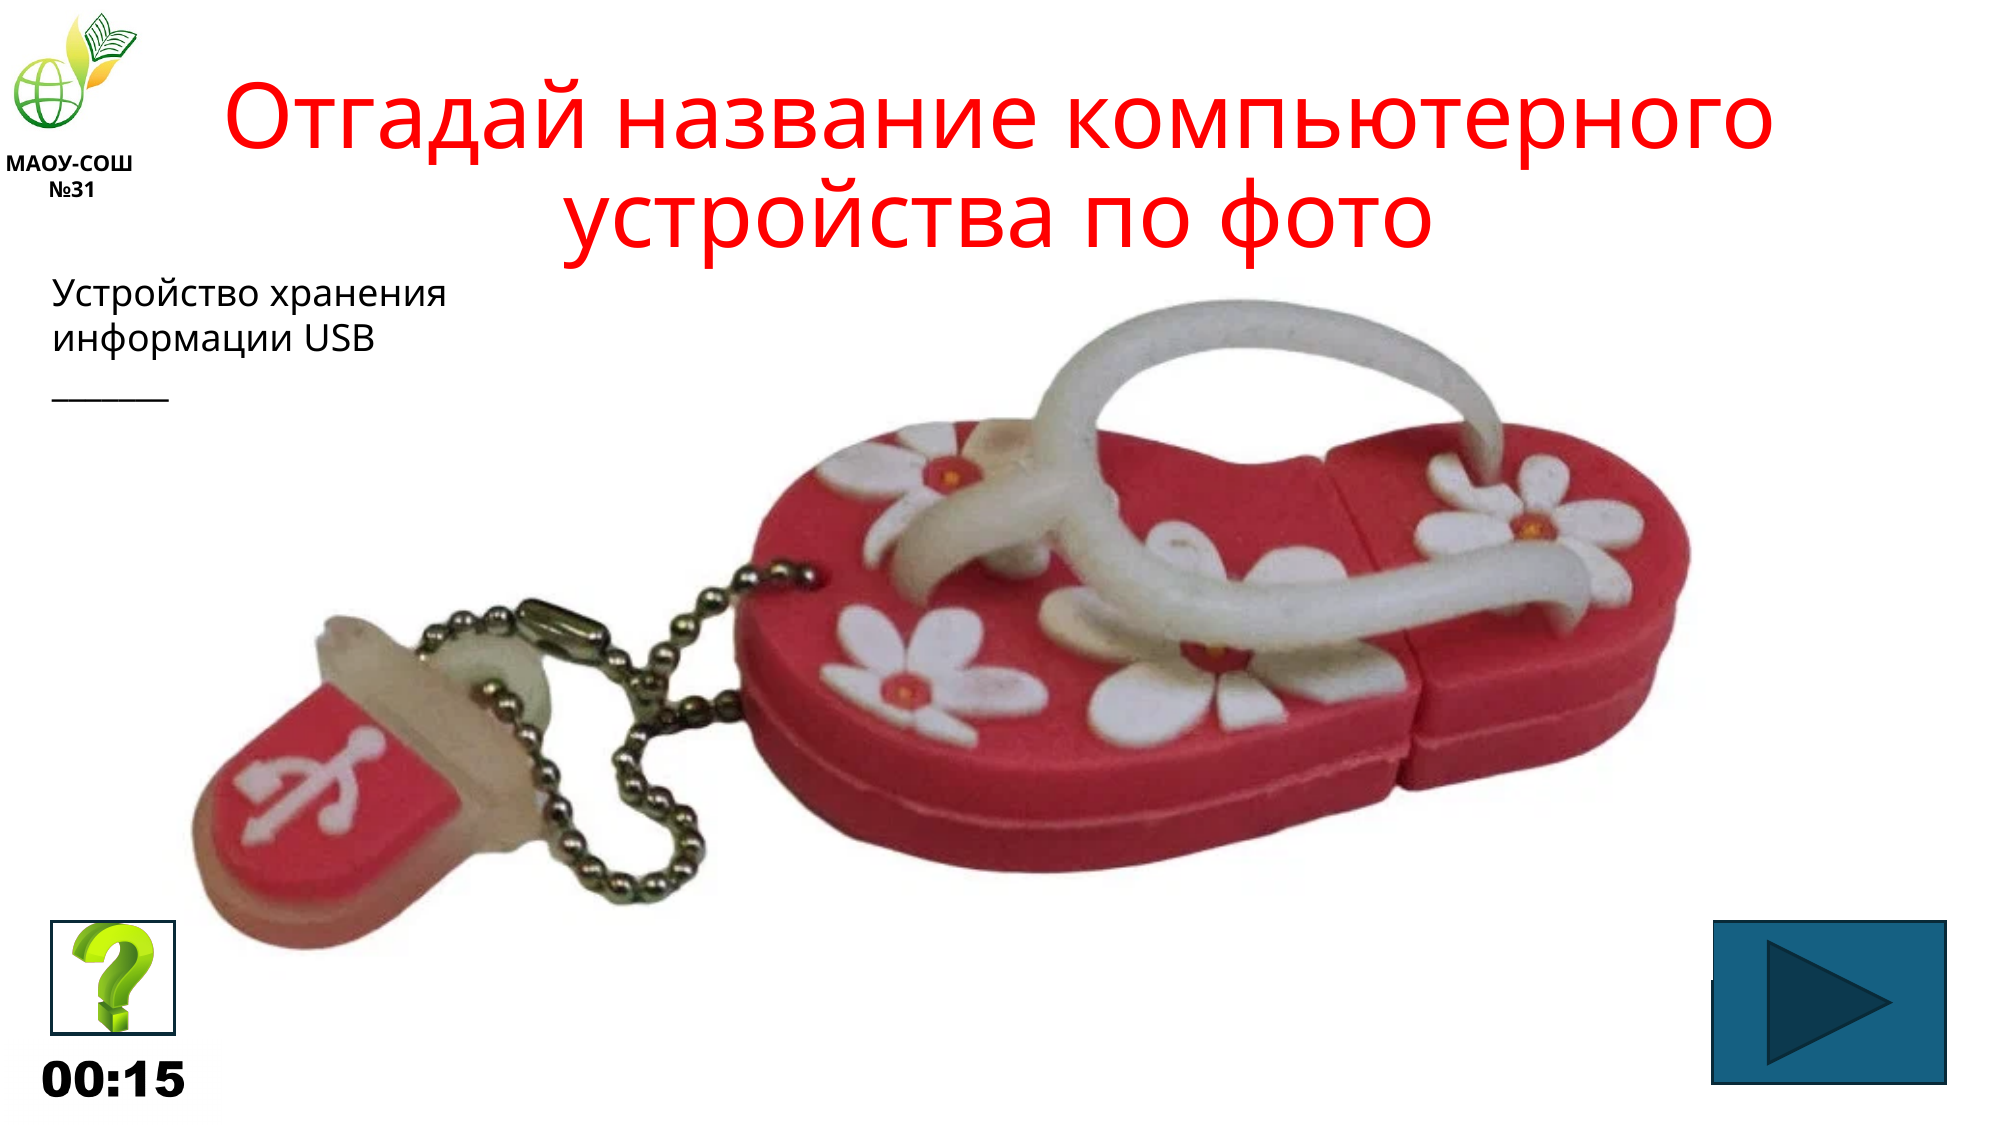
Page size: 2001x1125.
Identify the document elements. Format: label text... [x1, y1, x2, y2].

title Отгадай название компьютерного устройства по фото [137, 59, 1863, 278]
text_box [50, 920, 176, 1036]
picture [0, 0, 145, 142]
text_box Устройство хранения информации USB _______ [37, 261, 498, 412]
text_box [1711, 920, 1947, 1085]
picture [4, 1039, 223, 1125]
picture [161, 276, 1714, 980]
